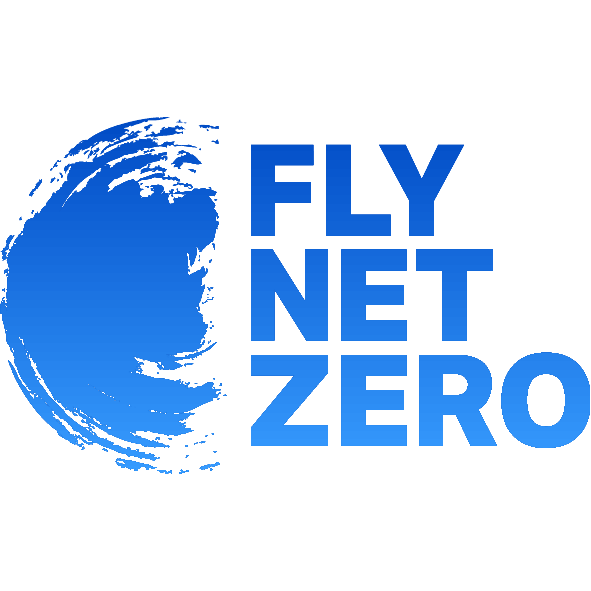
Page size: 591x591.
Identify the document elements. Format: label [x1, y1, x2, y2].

text_box [326, 144, 391, 236]
text_box [0, 117, 221, 461]
text_box [251, 355, 328, 446]
text_box [199, 462, 220, 471]
text_box [157, 470, 172, 475]
text_box [341, 249, 407, 341]
text_box [251, 144, 314, 236]
text_box [379, 144, 464, 236]
text_box [416, 249, 493, 341]
text_box [501, 352, 591, 448]
text_box [115, 458, 157, 471]
text_box [251, 249, 328, 341]
text_box [419, 355, 497, 446]
text_box [341, 355, 407, 446]
